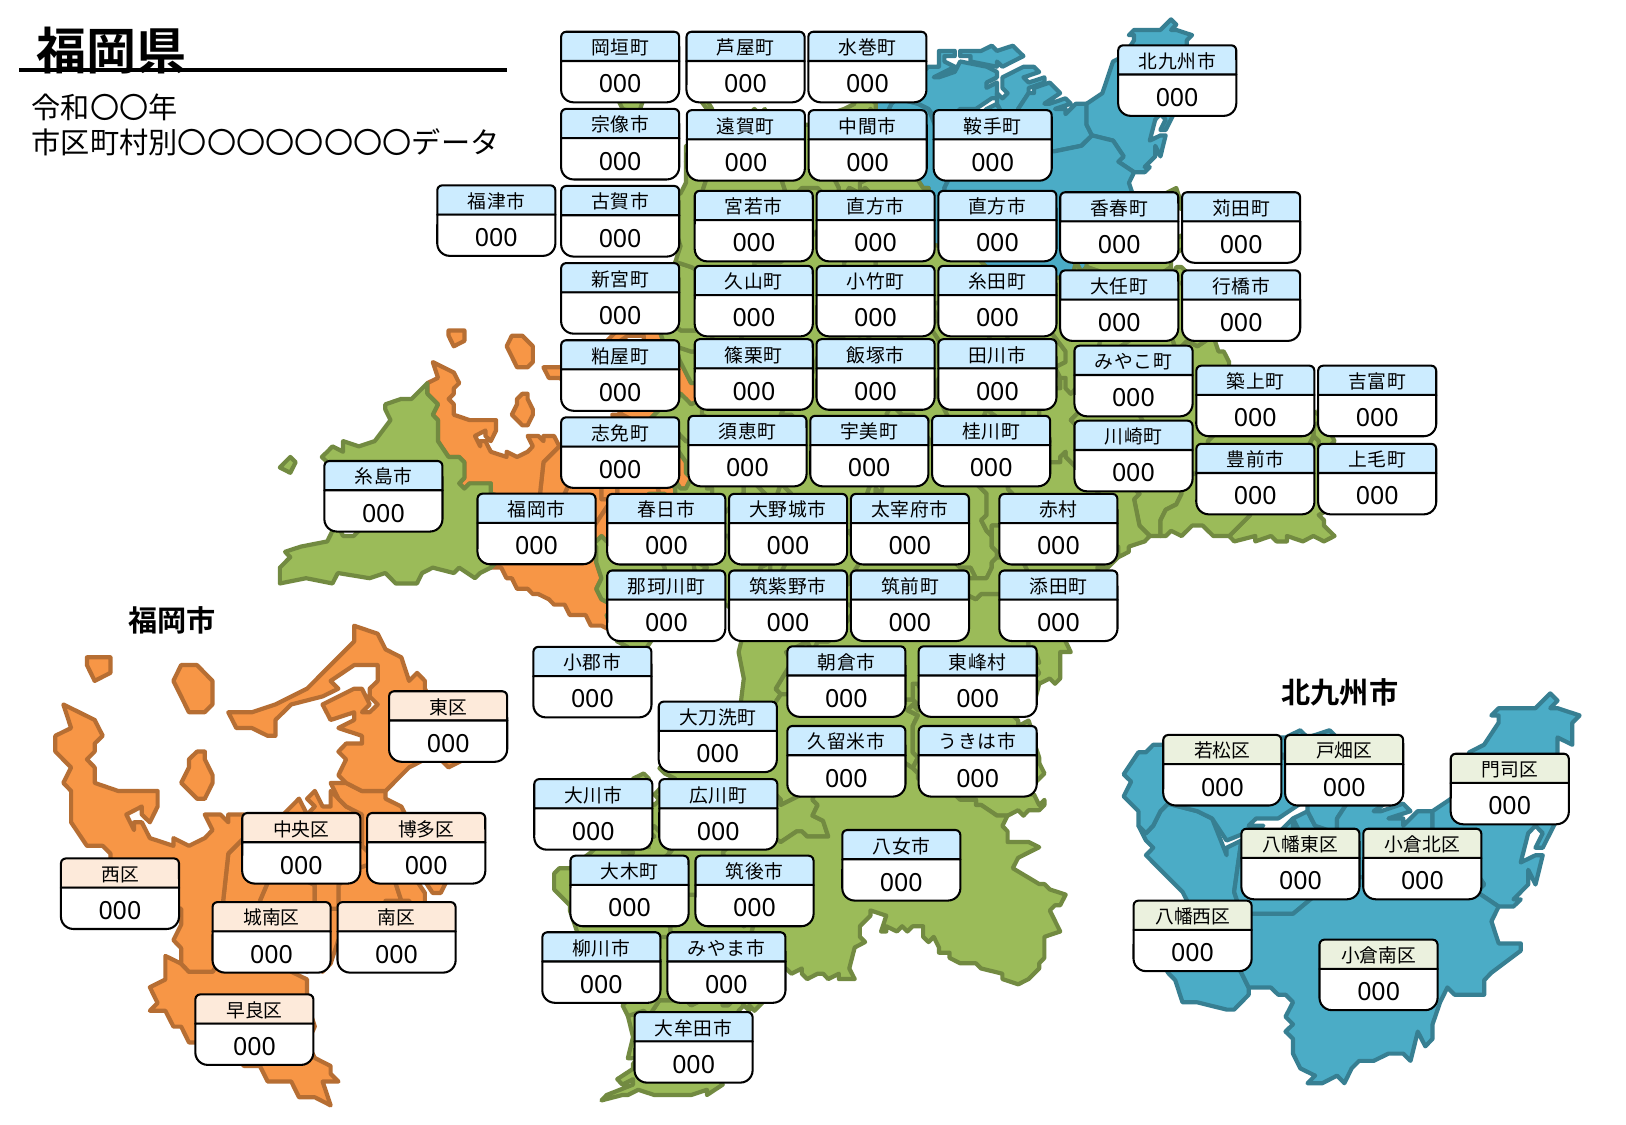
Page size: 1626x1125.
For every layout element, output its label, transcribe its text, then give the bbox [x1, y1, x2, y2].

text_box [931, 418, 1051, 487]
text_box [695, 855, 814, 927]
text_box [694, 190, 814, 262]
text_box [337, 901, 456, 973]
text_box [1181, 270, 1301, 342]
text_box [324, 460, 443, 532]
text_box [1319, 939, 1438, 1011]
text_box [694, 270, 814, 337]
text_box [1133, 900, 1252, 972]
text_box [818, 271, 933, 337]
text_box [686, 31, 805, 103]
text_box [808, 31, 927, 103]
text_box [560, 31, 680, 103]
text_box 令和〇〇年 市区町村別〇〇〇〇〇〇〇〇データ [16, 81, 274, 167]
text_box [1363, 828, 1482, 900]
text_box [938, 344, 1057, 411]
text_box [1074, 420, 1193, 492]
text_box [938, 190, 1057, 262]
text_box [1117, 45, 1237, 117]
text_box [1163, 734, 1282, 806]
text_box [606, 493, 726, 565]
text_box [560, 185, 680, 257]
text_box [1196, 365, 1315, 437]
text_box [570, 855, 689, 927]
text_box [1061, 270, 1179, 342]
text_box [730, 574, 845, 642]
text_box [60, 858, 180, 930]
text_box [560, 418, 680, 489]
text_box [686, 109, 806, 181]
text_box 福岡市 [113, 595, 231, 624]
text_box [694, 345, 814, 411]
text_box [542, 932, 661, 1004]
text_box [918, 725, 1037, 797]
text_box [808, 109, 927, 181]
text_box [659, 780, 778, 850]
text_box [560, 264, 680, 334]
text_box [437, 185, 556, 257]
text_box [999, 572, 1118, 642]
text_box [667, 932, 786, 1004]
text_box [850, 495, 970, 565]
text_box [918, 646, 1037, 718]
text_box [933, 109, 1052, 181]
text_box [1284, 734, 1404, 806]
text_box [850, 572, 970, 642]
text_box 北九州市 [1350, 667, 1414, 691]
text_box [1123, 693, 1580, 1084]
text_box 福岡県 [21, 12, 202, 68]
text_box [787, 725, 906, 797]
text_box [55, 625, 465, 1106]
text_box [533, 646, 652, 718]
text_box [818, 346, 933, 411]
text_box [816, 190, 935, 262]
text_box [658, 701, 778, 773]
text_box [787, 650, 906, 718]
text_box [1450, 753, 1570, 825]
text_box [1074, 345, 1193, 417]
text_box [999, 493, 1118, 565]
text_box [195, 994, 314, 1066]
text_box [1059, 192, 1179, 264]
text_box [1317, 443, 1437, 515]
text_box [1196, 443, 1315, 515]
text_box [811, 418, 926, 487]
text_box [1317, 365, 1437, 437]
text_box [477, 493, 596, 565]
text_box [1181, 192, 1301, 264]
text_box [606, 573, 726, 642]
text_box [560, 340, 680, 412]
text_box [534, 778, 653, 850]
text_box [388, 691, 508, 763]
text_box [241, 812, 361, 884]
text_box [560, 108, 680, 180]
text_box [634, 1011, 753, 1083]
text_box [1241, 828, 1360, 900]
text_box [842, 829, 961, 901]
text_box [729, 495, 845, 565]
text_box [279, 19, 1346, 1101]
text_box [212, 901, 331, 973]
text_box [688, 415, 807, 487]
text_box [366, 812, 486, 884]
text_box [938, 269, 1057, 337]
